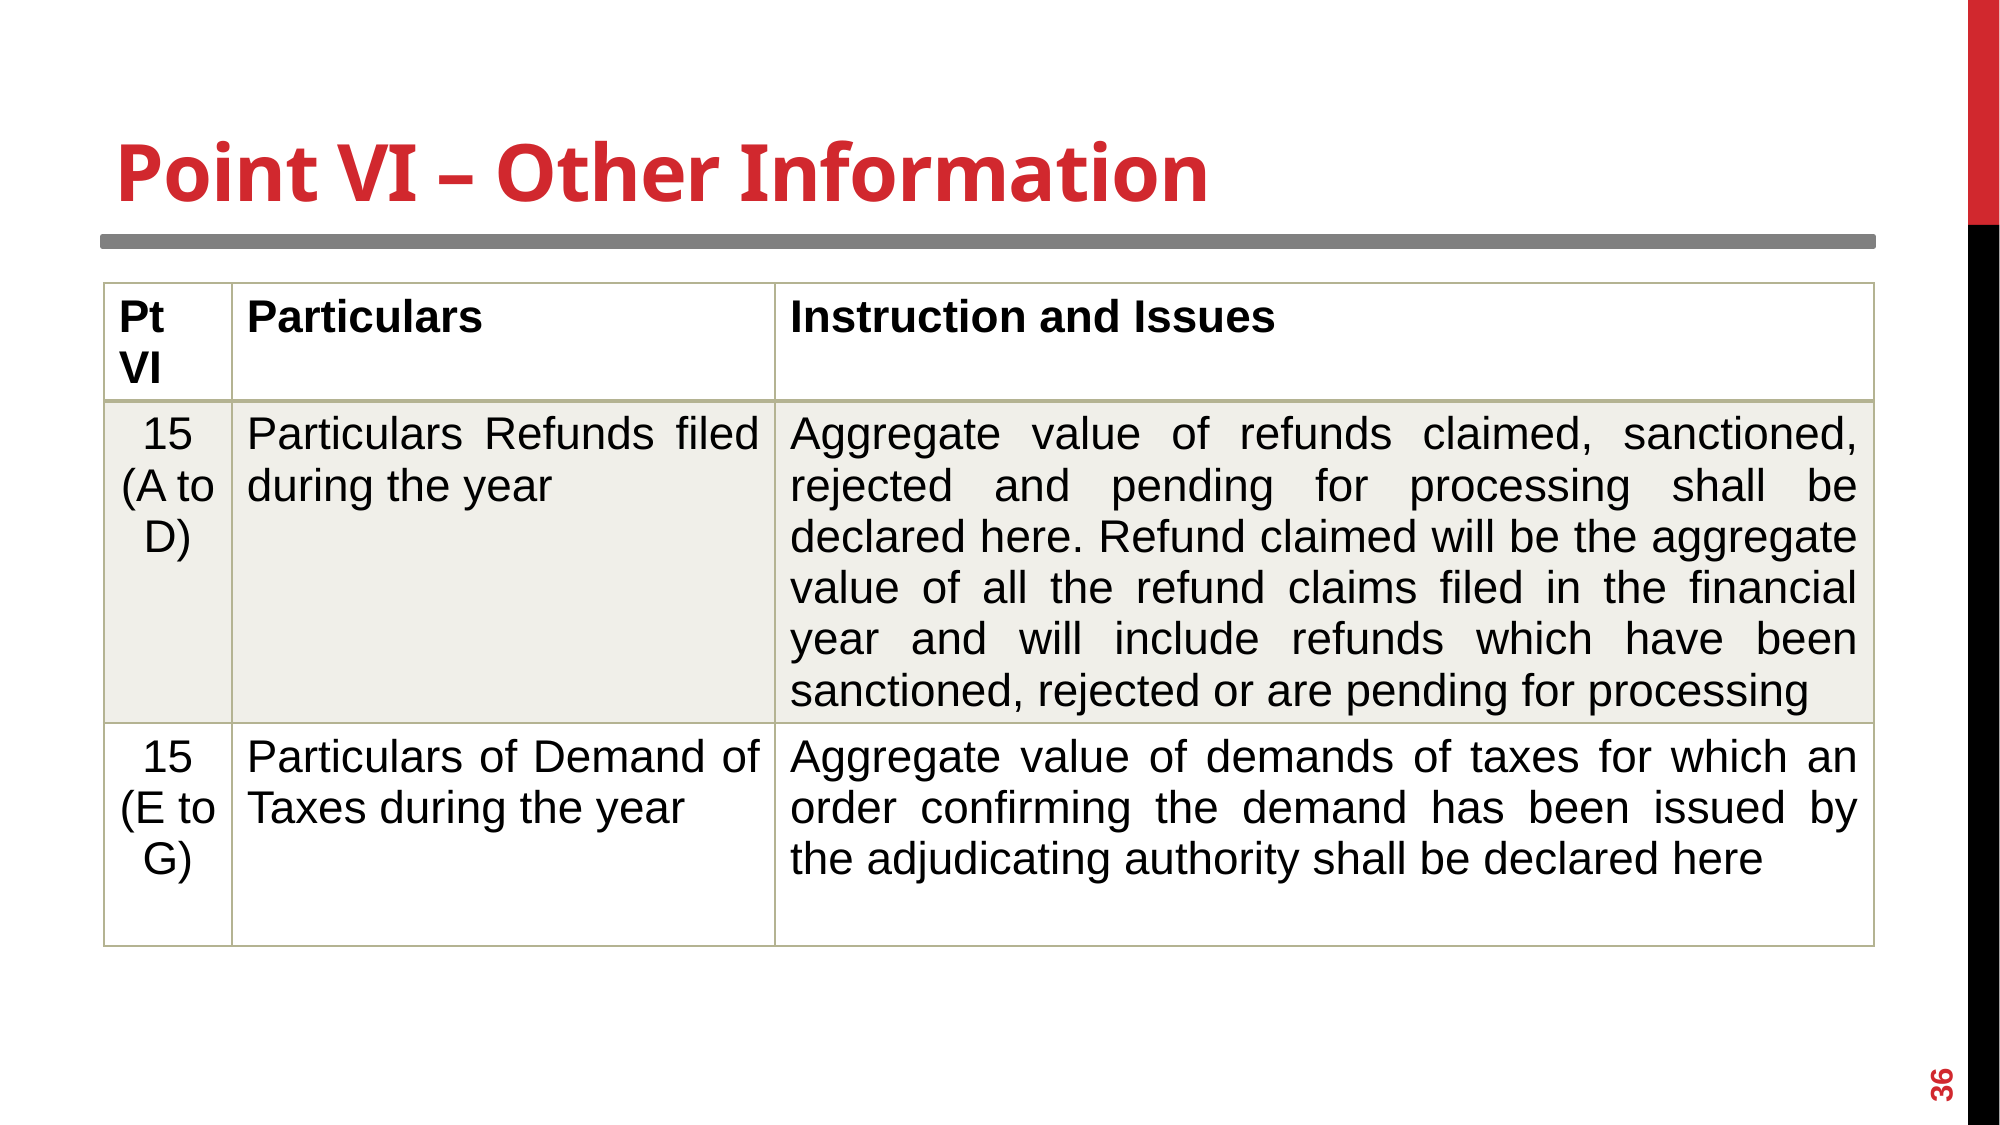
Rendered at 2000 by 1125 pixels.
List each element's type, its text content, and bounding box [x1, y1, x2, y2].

slide_number 36 [1909, 1025, 1971, 1118]
title Point VI – Other Information [99, 25, 1874, 225]
table_cell Aggregate value of refunds claimed, sanctioned, rejected and pending for processing shall be declared here. Refund claimed will be the aggregate value of all the refund claims filed in the financial year and will include refunds which have been sanctioned, rejected or are pending for processing [776, 403, 1873, 722]
table_cell Particulars Refunds filed during the year [233, 403, 774, 722]
table_header Instruction and Issues [776, 284, 1873, 399]
table_cell Aggregate value of demands of taxes for which an order confirming the demand has been issued by the adjudicating authority shall be declared here [776, 724, 1873, 945]
table_header Pt VI [105, 284, 231, 399]
table_cell 15 (A to D) [105, 403, 231, 722]
table_header Particulars [233, 284, 774, 399]
table_cell 15 (E to G) [105, 724, 231, 945]
table_cell Particulars of Demand of Taxes during the year [233, 724, 774, 945]
